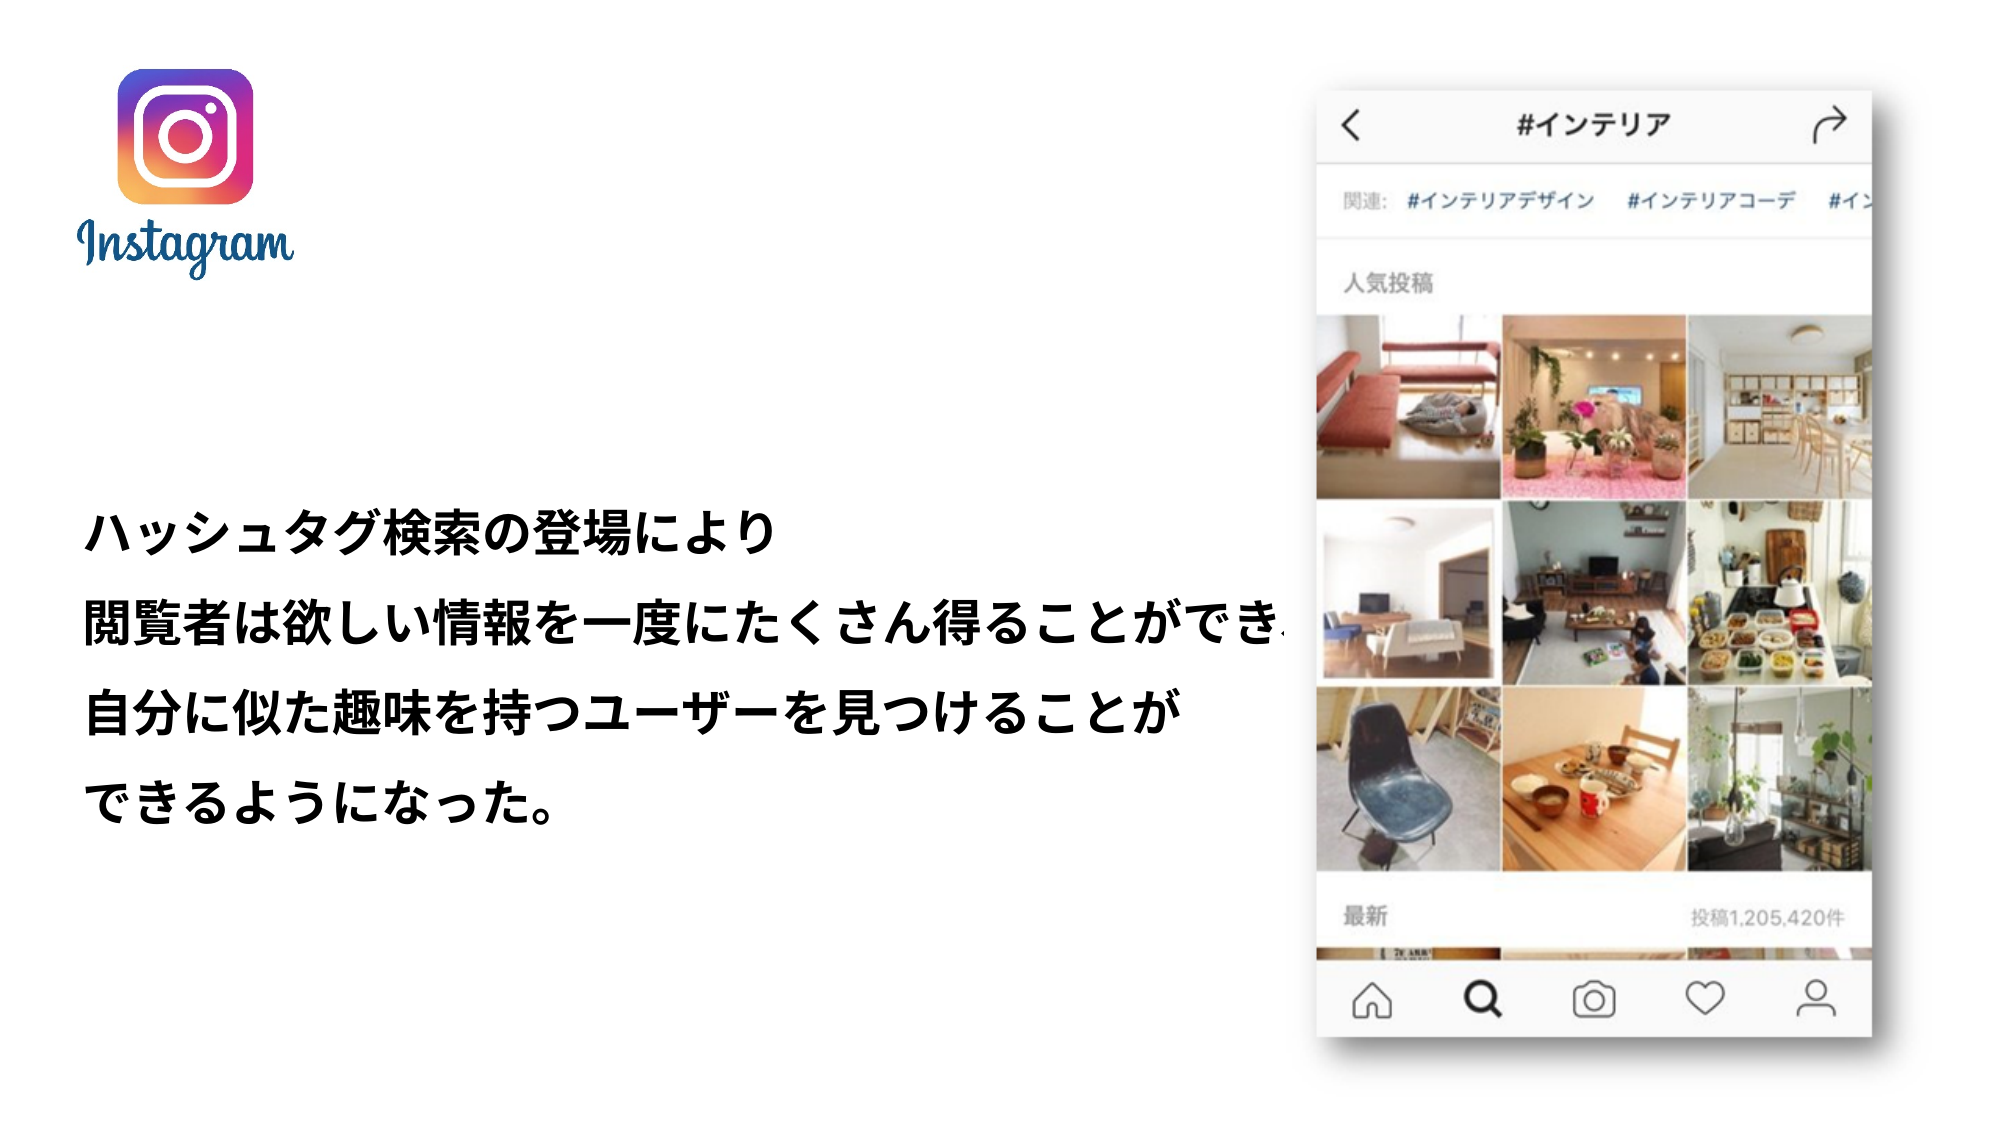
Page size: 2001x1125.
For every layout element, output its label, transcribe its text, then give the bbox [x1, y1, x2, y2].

picture [75, 65, 295, 281]
text_box ハッシュタグ検索の登場により 閲覧者は欲しい情報を一度にたくさん得ることができ、 自分に似た趣味を持つユーザーを見つけることが できるようになった。 [67, 463, 1284, 839]
picture [1284, 58, 1938, 1103]
